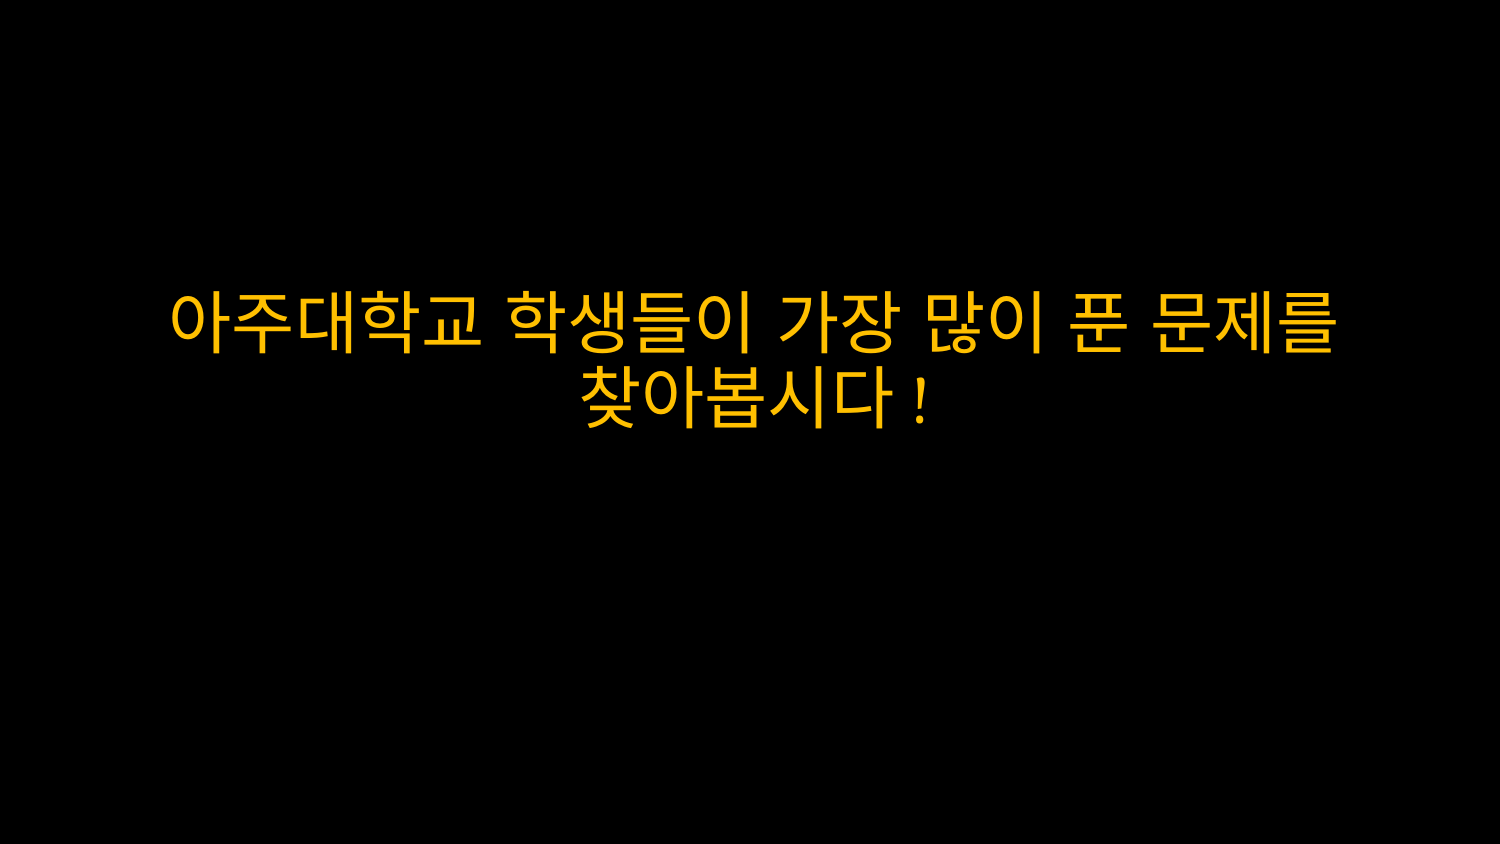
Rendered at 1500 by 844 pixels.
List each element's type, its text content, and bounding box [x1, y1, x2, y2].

title 아주대학교 학생들이 가장 많이 푼 문제를 찾아봅시다! [107, 249, 1402, 479]
